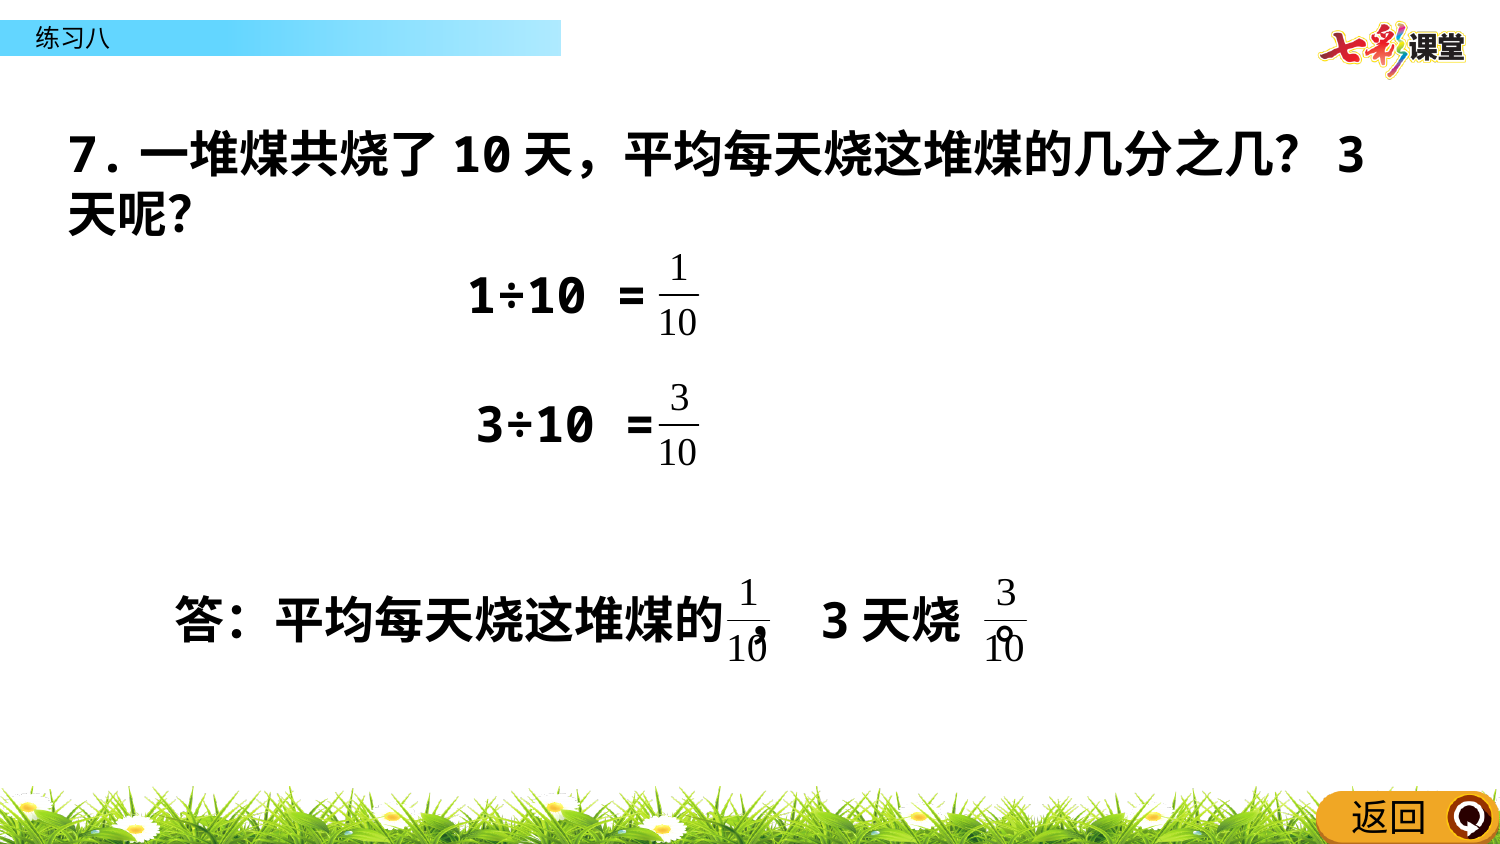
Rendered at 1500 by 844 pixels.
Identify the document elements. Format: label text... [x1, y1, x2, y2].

picture [1316, 25, 1468, 80]
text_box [159, 567, 1436, 671]
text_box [399, 372, 1199, 475]
text_box 7.一堆煤共烧了10天，平均每天烧这堆煤的几分之几？3天呢？ [53, 114, 1436, 250]
picture [1316, 20, 1468, 24]
picture [0, 786, 1500, 844]
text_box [391, 242, 1200, 345]
